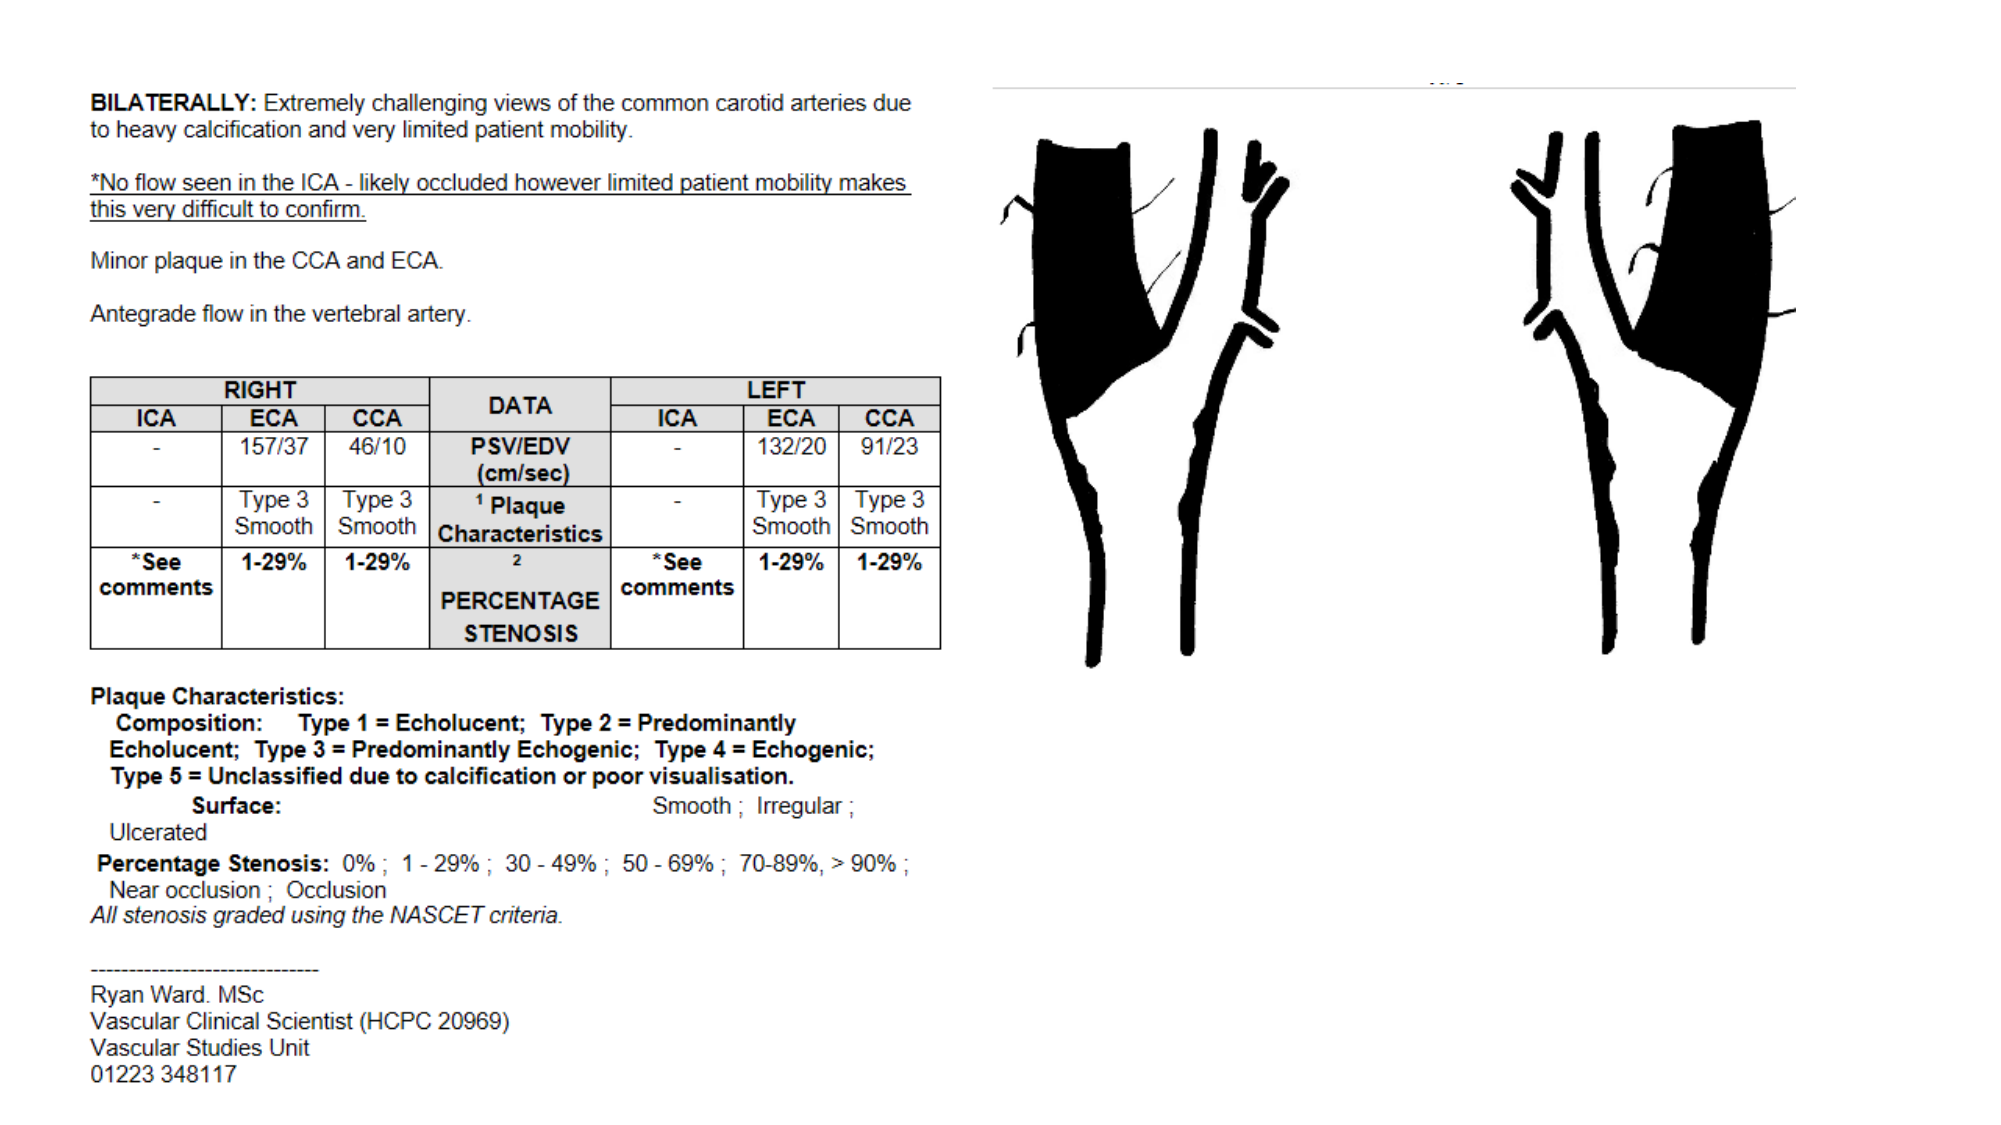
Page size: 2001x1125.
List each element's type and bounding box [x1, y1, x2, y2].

picture [87, 83, 1796, 1092]
